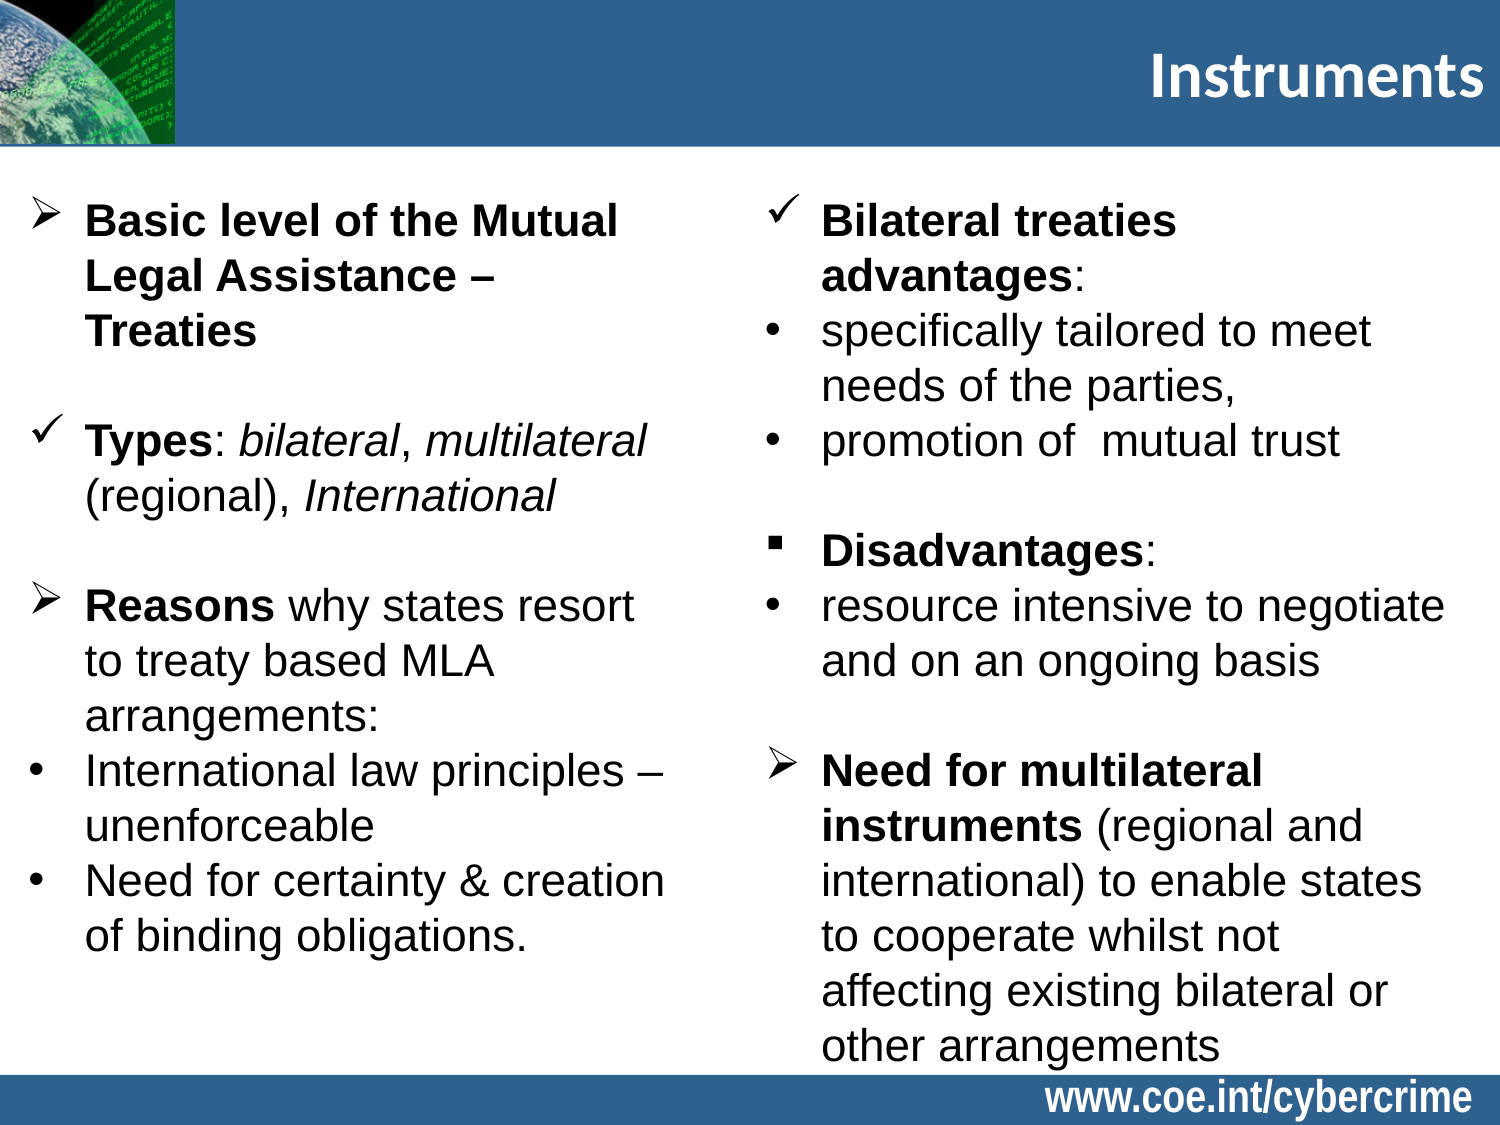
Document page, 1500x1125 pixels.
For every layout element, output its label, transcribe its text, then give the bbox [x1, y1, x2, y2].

text_box Bilateral treaties advantages: specifically tailored to meet needs of the parties, promotion of mutual trust Disadvantages: resource intensive to negotiate and on an ongoing basis Need for multilateral instruments (regional and international) to enable states to cooperate whilst not affecting existing bilateral or other arrangements [750, 183, 1462, 1079]
picture [0, 0, 175, 144]
text_box [0, 1073, 1030, 1125]
text_box www.coe.int/cybercrime [1030, 1059, 1500, 1125]
text_box Instruments [177, 0, 1500, 149]
text_box Basic level of the Mutual Legal Assistance – Treaties Types: bilateral, multilateral (regional), International Reasons why states resort to treaty based MLA arrangements: International law principles – unenforceable Need for certainty & creation of binding obligations. [13, 183, 695, 969]
